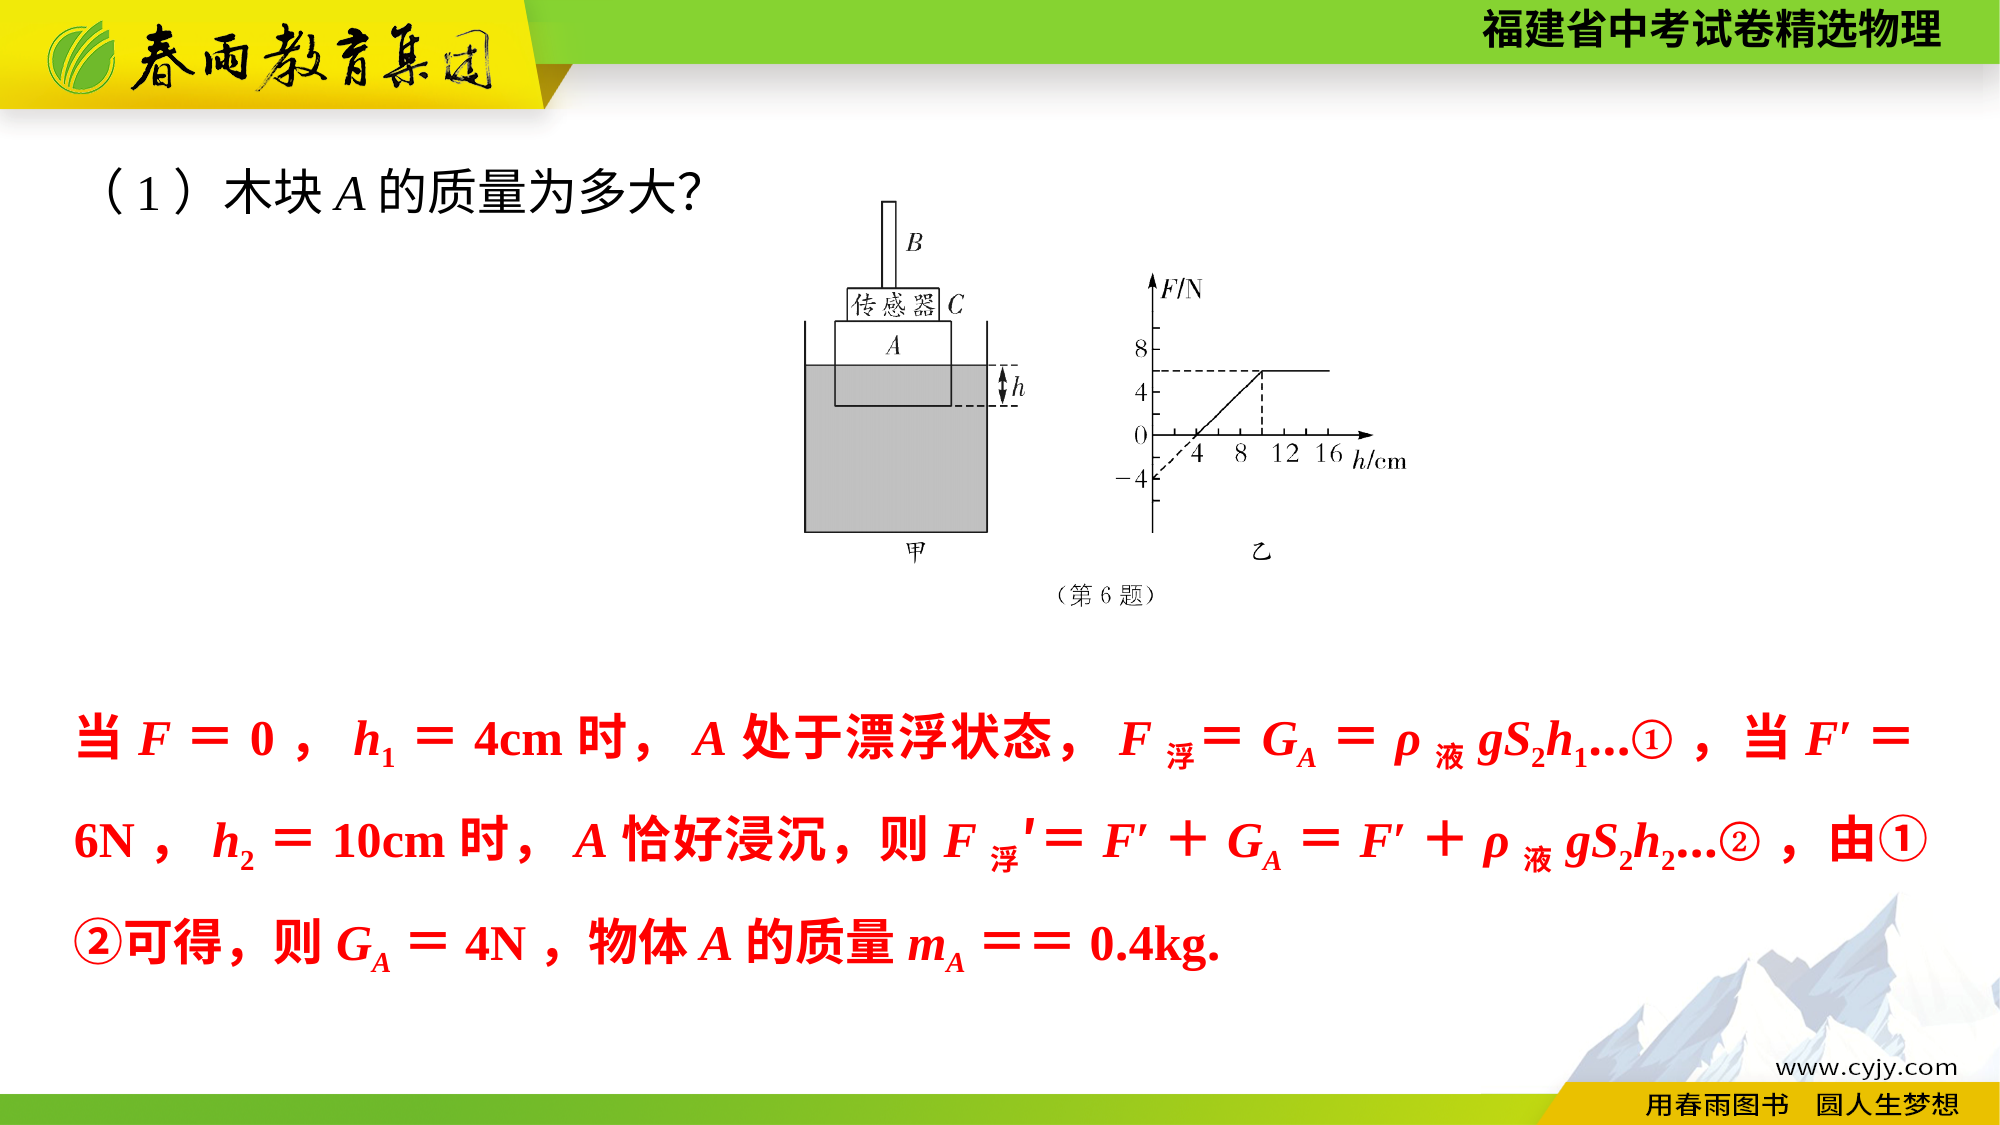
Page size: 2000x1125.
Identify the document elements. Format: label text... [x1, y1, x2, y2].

picture [0, 0, 2000, 1125]
list （1）木块A的质量为多大？ [59, 122, 1944, 217]
